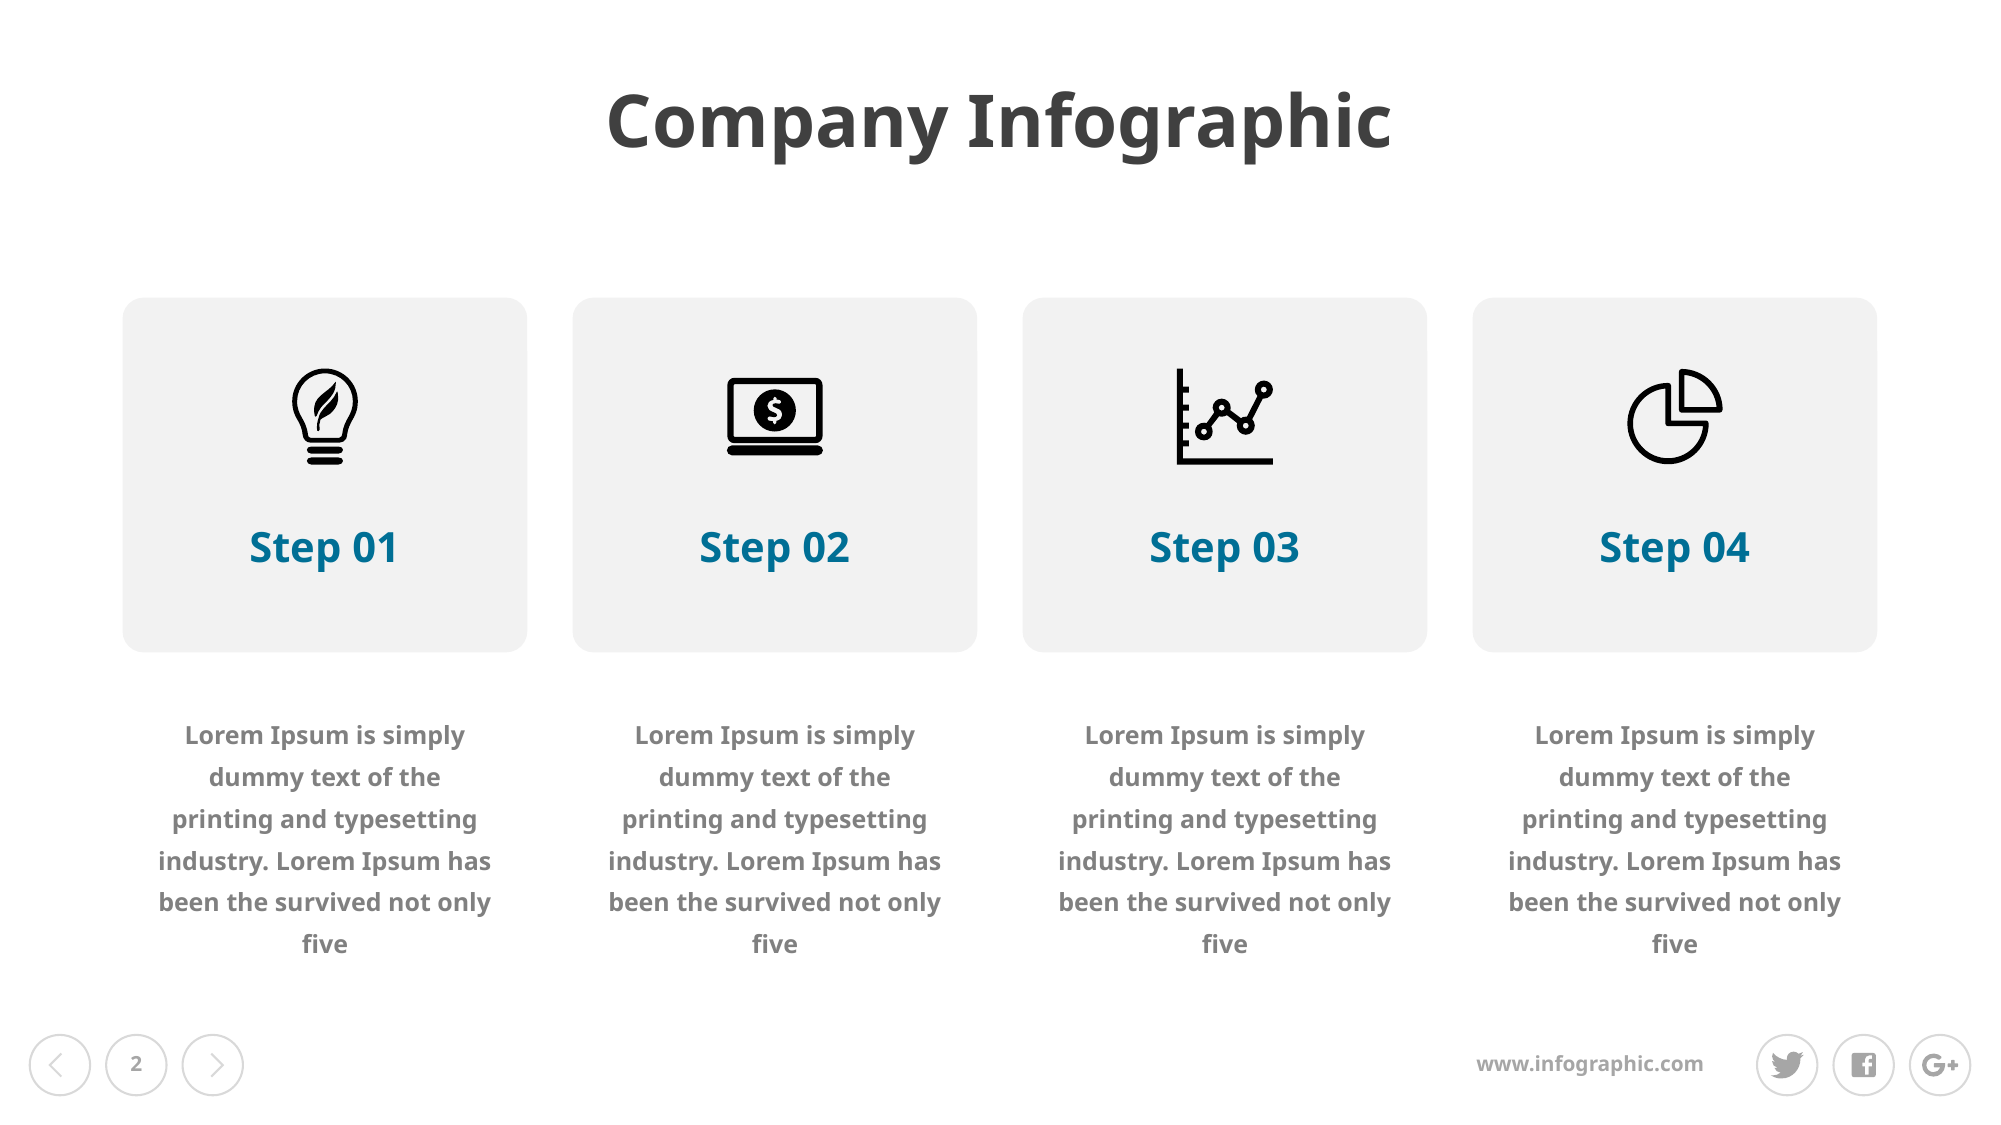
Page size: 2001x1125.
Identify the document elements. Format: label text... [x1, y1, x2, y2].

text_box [292, 368, 358, 465]
text_box Company Infographic [0, 66, 2000, 170]
footer www.infographic.com [1044, 1043, 1720, 1087]
text_box Lorem Ipsum is simply dummy text of the printing and typesetting industry. Lorem Ipsum has been the survived not only five [1040, 700, 1410, 966]
text_box Step 01 [182, 513, 468, 579]
text_box Lorem Ipsum is simply dummy text of the printing and typesetting industry. Lorem Ipsum has been the survived not only five [1490, 700, 1860, 966]
text_box [1021, 296, 1429, 654]
text_box Step 04 [1532, 513, 1818, 579]
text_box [1627, 368, 1723, 465]
text_box [1176, 368, 1273, 465]
text_box Lorem Ipsum is simply dummy text of the printing and typesetting industry. Lorem Ipsum has been the survived not only five [590, 700, 960, 966]
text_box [726, 377, 823, 456]
text_box [121, 296, 529, 654]
text_box [1471, 296, 1879, 654]
slide_number 2 [90, 1034, 183, 1095]
text_box Step 02 [632, 513, 918, 579]
text_box Step 03 [1082, 513, 1368, 579]
text_box [571, 296, 979, 654]
text_box Lorem Ipsum is simply dummy text of the printing and typesetting industry. Lorem Ipsum has been the survived not only five [140, 700, 510, 966]
